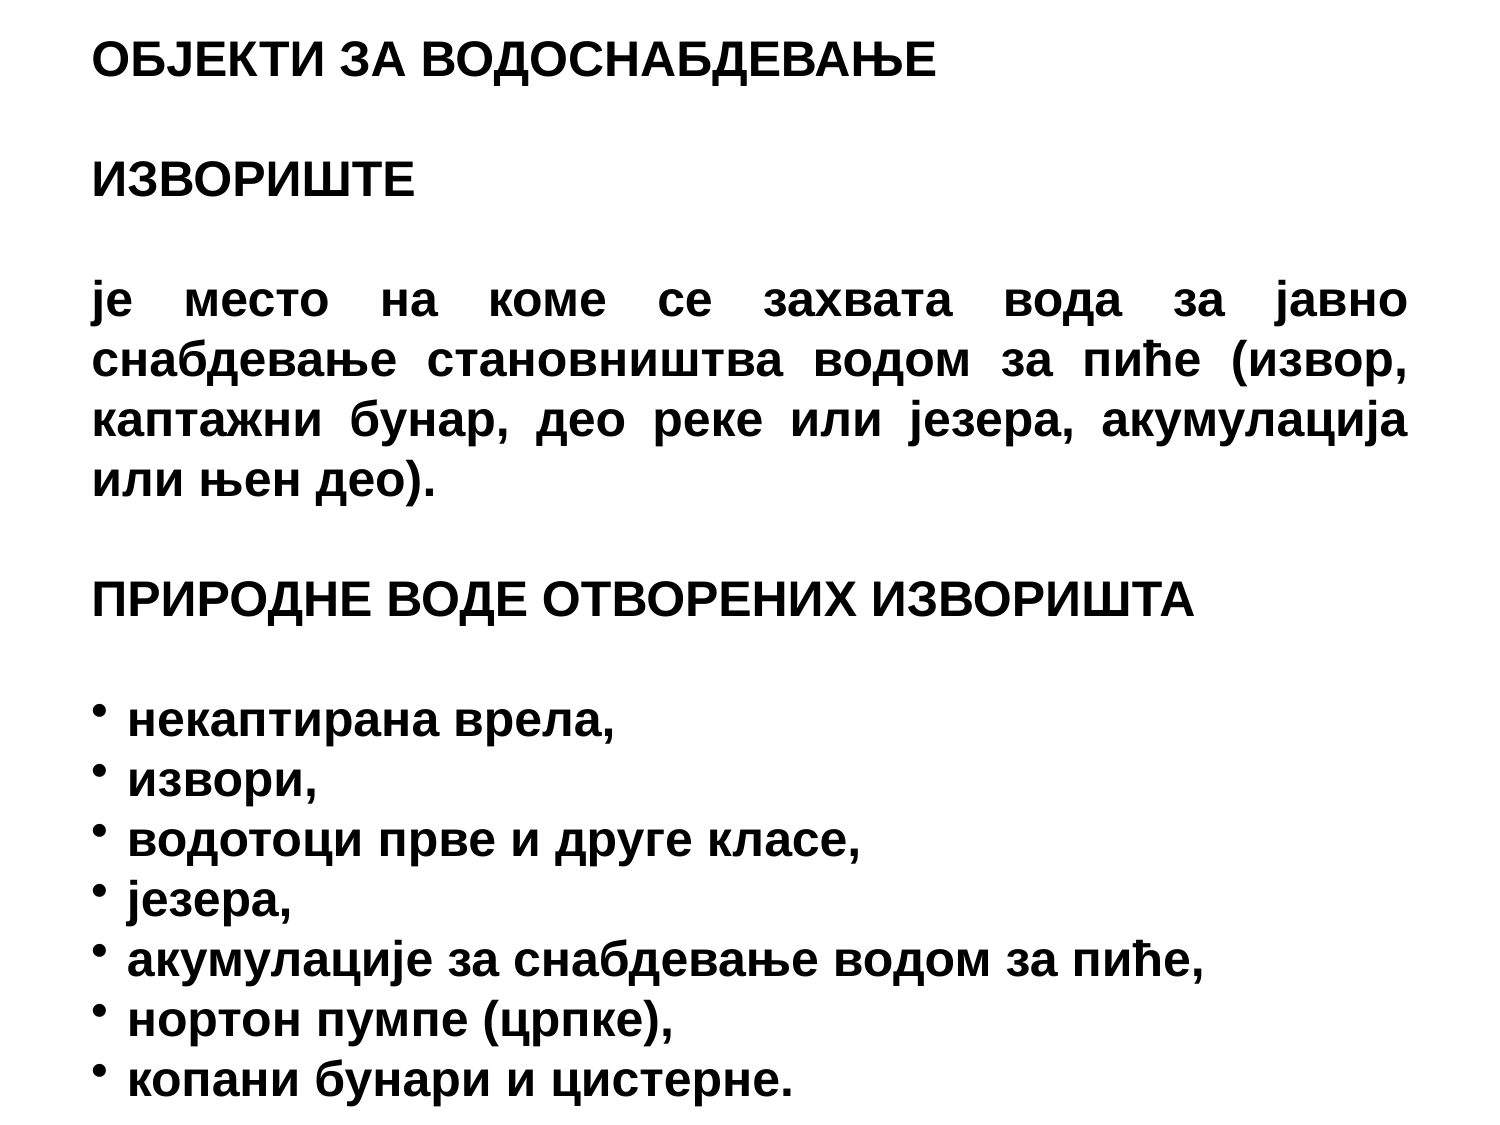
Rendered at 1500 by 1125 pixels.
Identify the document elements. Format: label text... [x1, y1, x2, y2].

text_box OБЈЕКТИ ЗА ВОДОСНАБДЕВАЊЕ ИЗВОРИШТЕ је место на коме се захвата вода за јавно снабдевање становништва водом за пиће (извор, каптажни бунар, део реке или језера, акумулација или њен део). ПРИРОДНЕ ВОДЕ ОТВОРЕНИХ ИЗВОРИШТА некаптирана врела, извори, водотоци прве и друге класе, језера, акумулације за снабдевање водом за пиће, нортон пумпе (црпке), копани бунари и цистерне. [76, 18, 1424, 1125]
